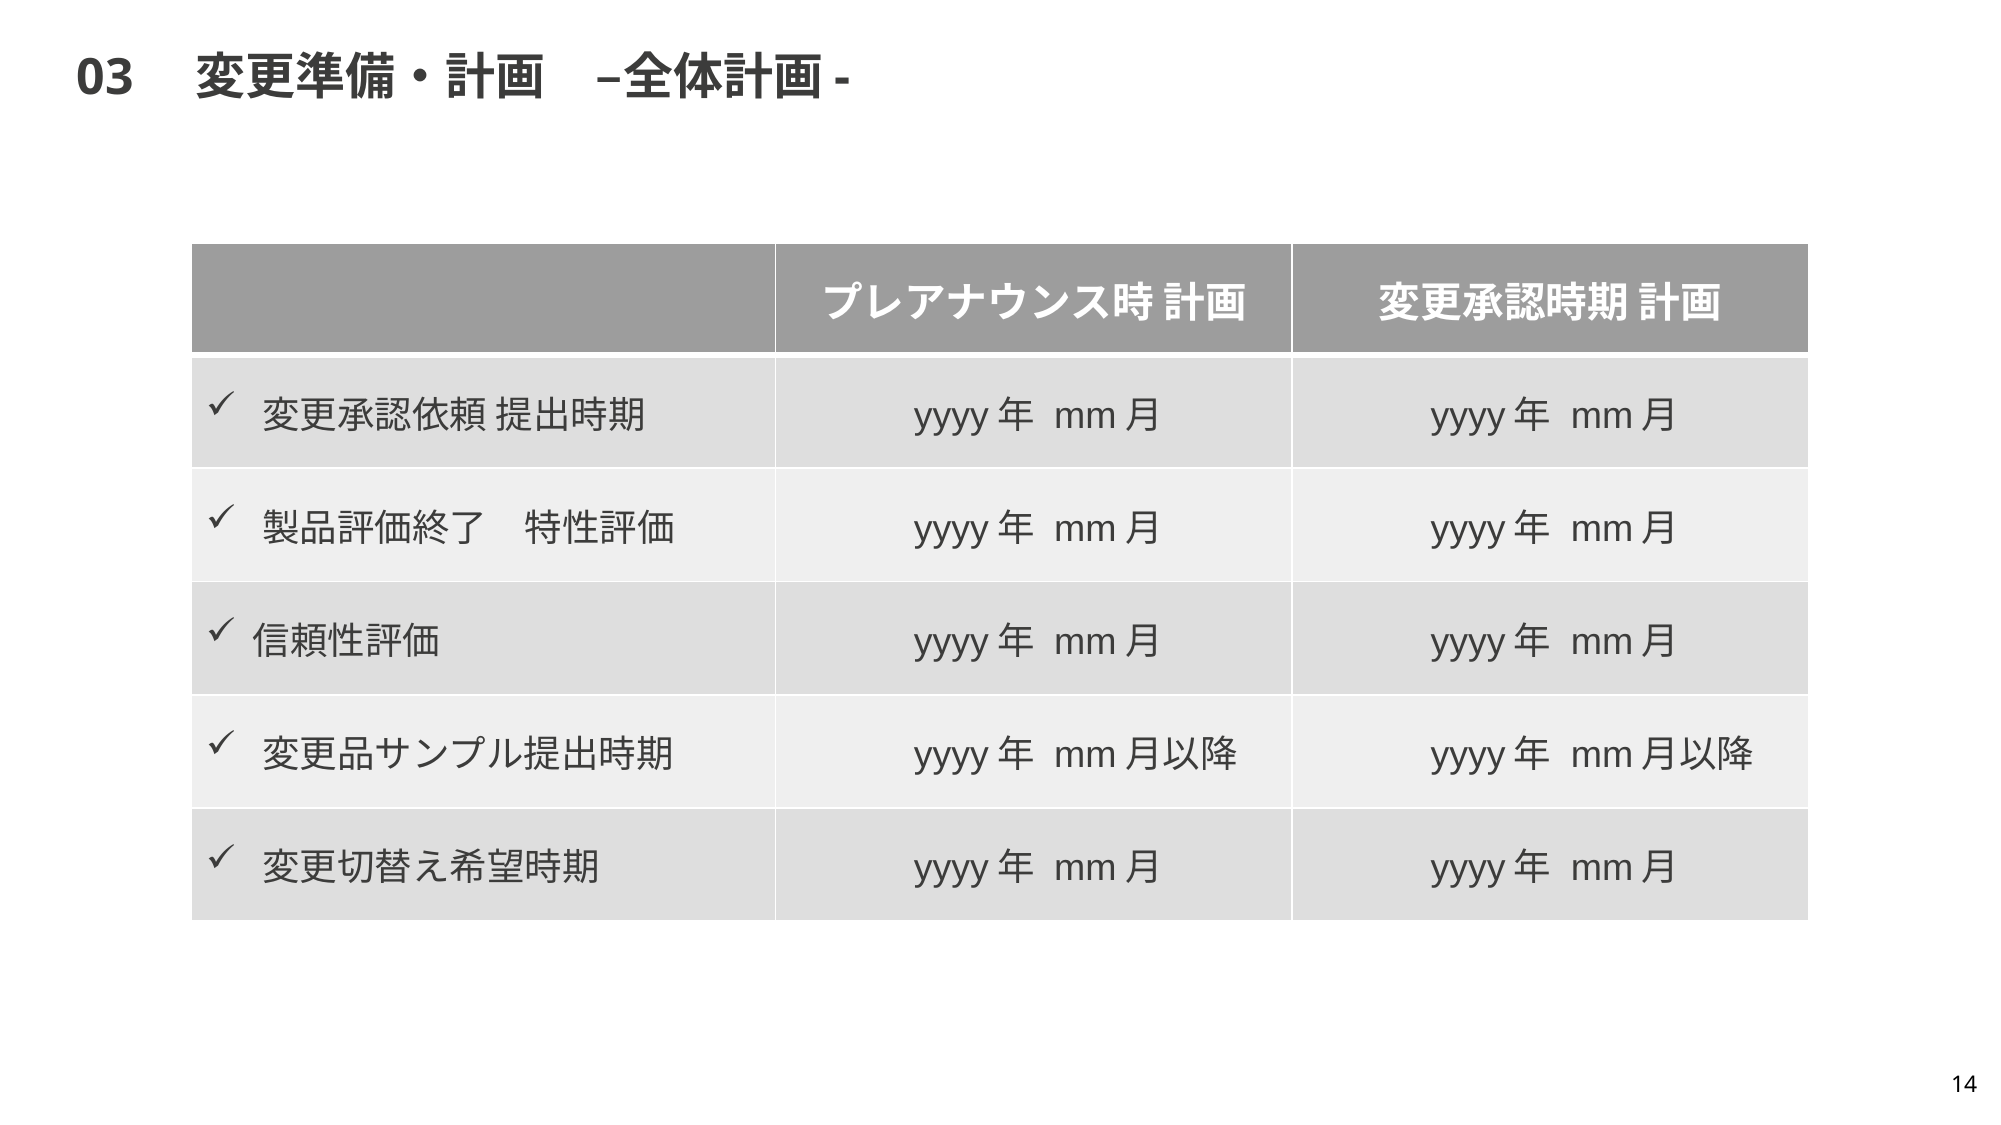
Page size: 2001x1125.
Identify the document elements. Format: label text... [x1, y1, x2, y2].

table_header 変更承認時期 計画 [1293, 244, 1808, 352]
table_cell yyyy年 mm月 [776, 809, 1291, 920]
table_cell yyyy年 mm月 [1293, 469, 1808, 581]
title 03 変更準備・計画 –全体計画- [0, 0, 1877, 123]
table_cell 変更切替え希望時期 [192, 809, 775, 920]
table_cell 変更品サンプル提出時期 [192, 696, 775, 807]
table_header プレアナウンス時 計画 [776, 244, 1291, 352]
table_cell yyyy年 mm月以降 [1293, 696, 1808, 807]
table_cell yyyy年 mm月 [776, 358, 1291, 467]
table_cell yyyy年 mm月 [776, 582, 1291, 694]
table_cell yyyy年 mm月以降 [776, 696, 1291, 807]
table_cell yyyy年 mm月 [1293, 809, 1808, 920]
table_cell 変更承認依頼 提出時期 [192, 358, 775, 467]
table_cell yyyy年 mm月 [1293, 358, 1808, 467]
table_cell yyyy年 mm月 [776, 469, 1291, 581]
table_header [192, 244, 775, 352]
table_cell yyyy年 mm月 [1293, 582, 1808, 694]
table_cell 製品評価終了 特性評価 [192, 469, 775, 581]
table_cell 信頼性評価 [192, 582, 775, 694]
